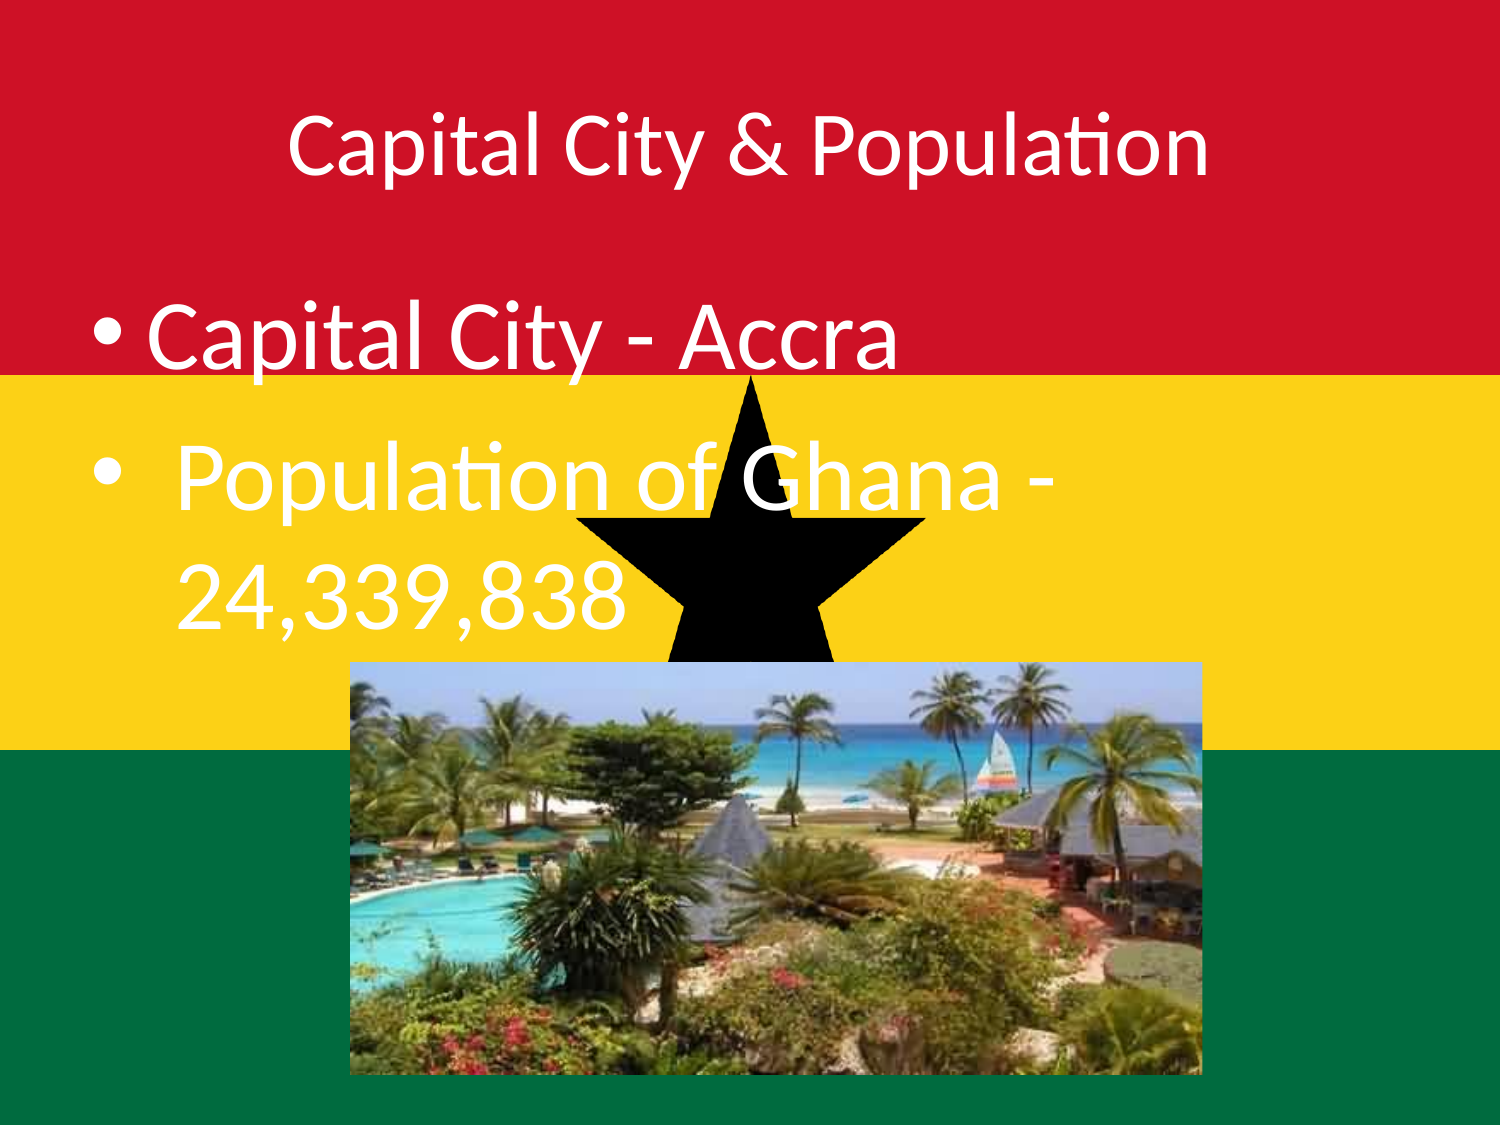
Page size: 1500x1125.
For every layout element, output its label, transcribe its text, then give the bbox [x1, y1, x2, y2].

list Capital City - Accra Population of Ghana - 24,339,838 [74, 262, 1426, 1006]
title Capital City & Population [74, 44, 1426, 233]
picture [0, 0, 1500, 1125]
